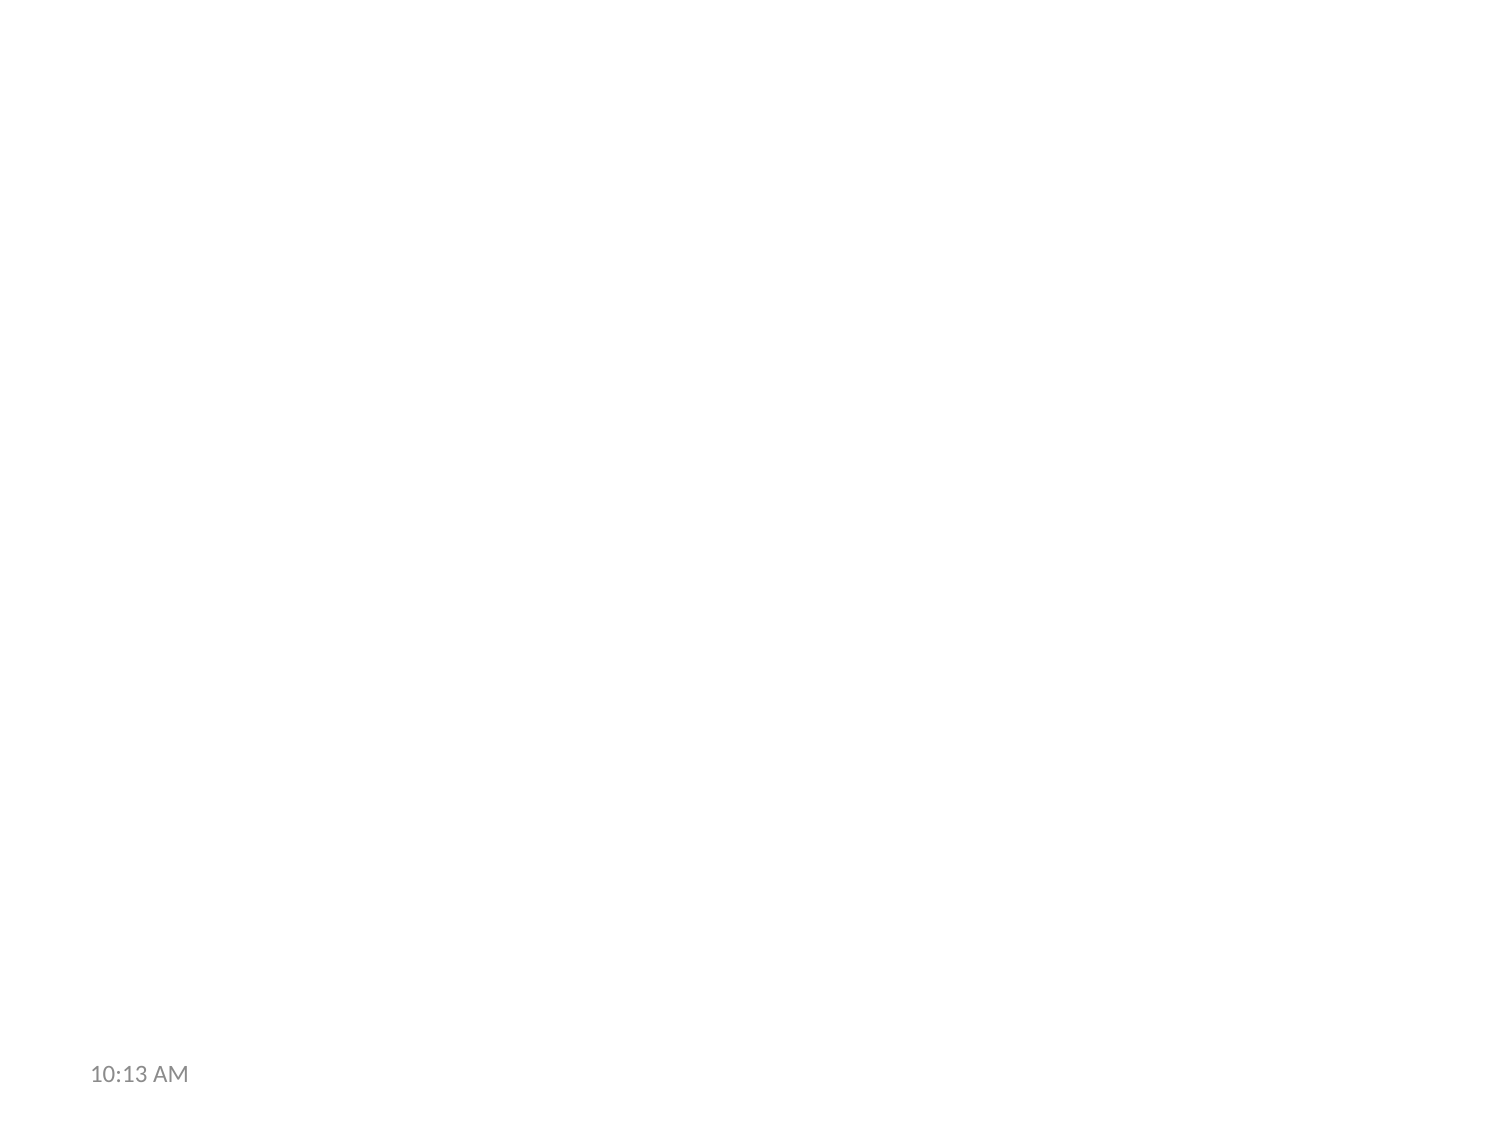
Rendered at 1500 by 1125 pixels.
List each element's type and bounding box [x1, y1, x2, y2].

slide_number [75, 1042, 425, 1103]
